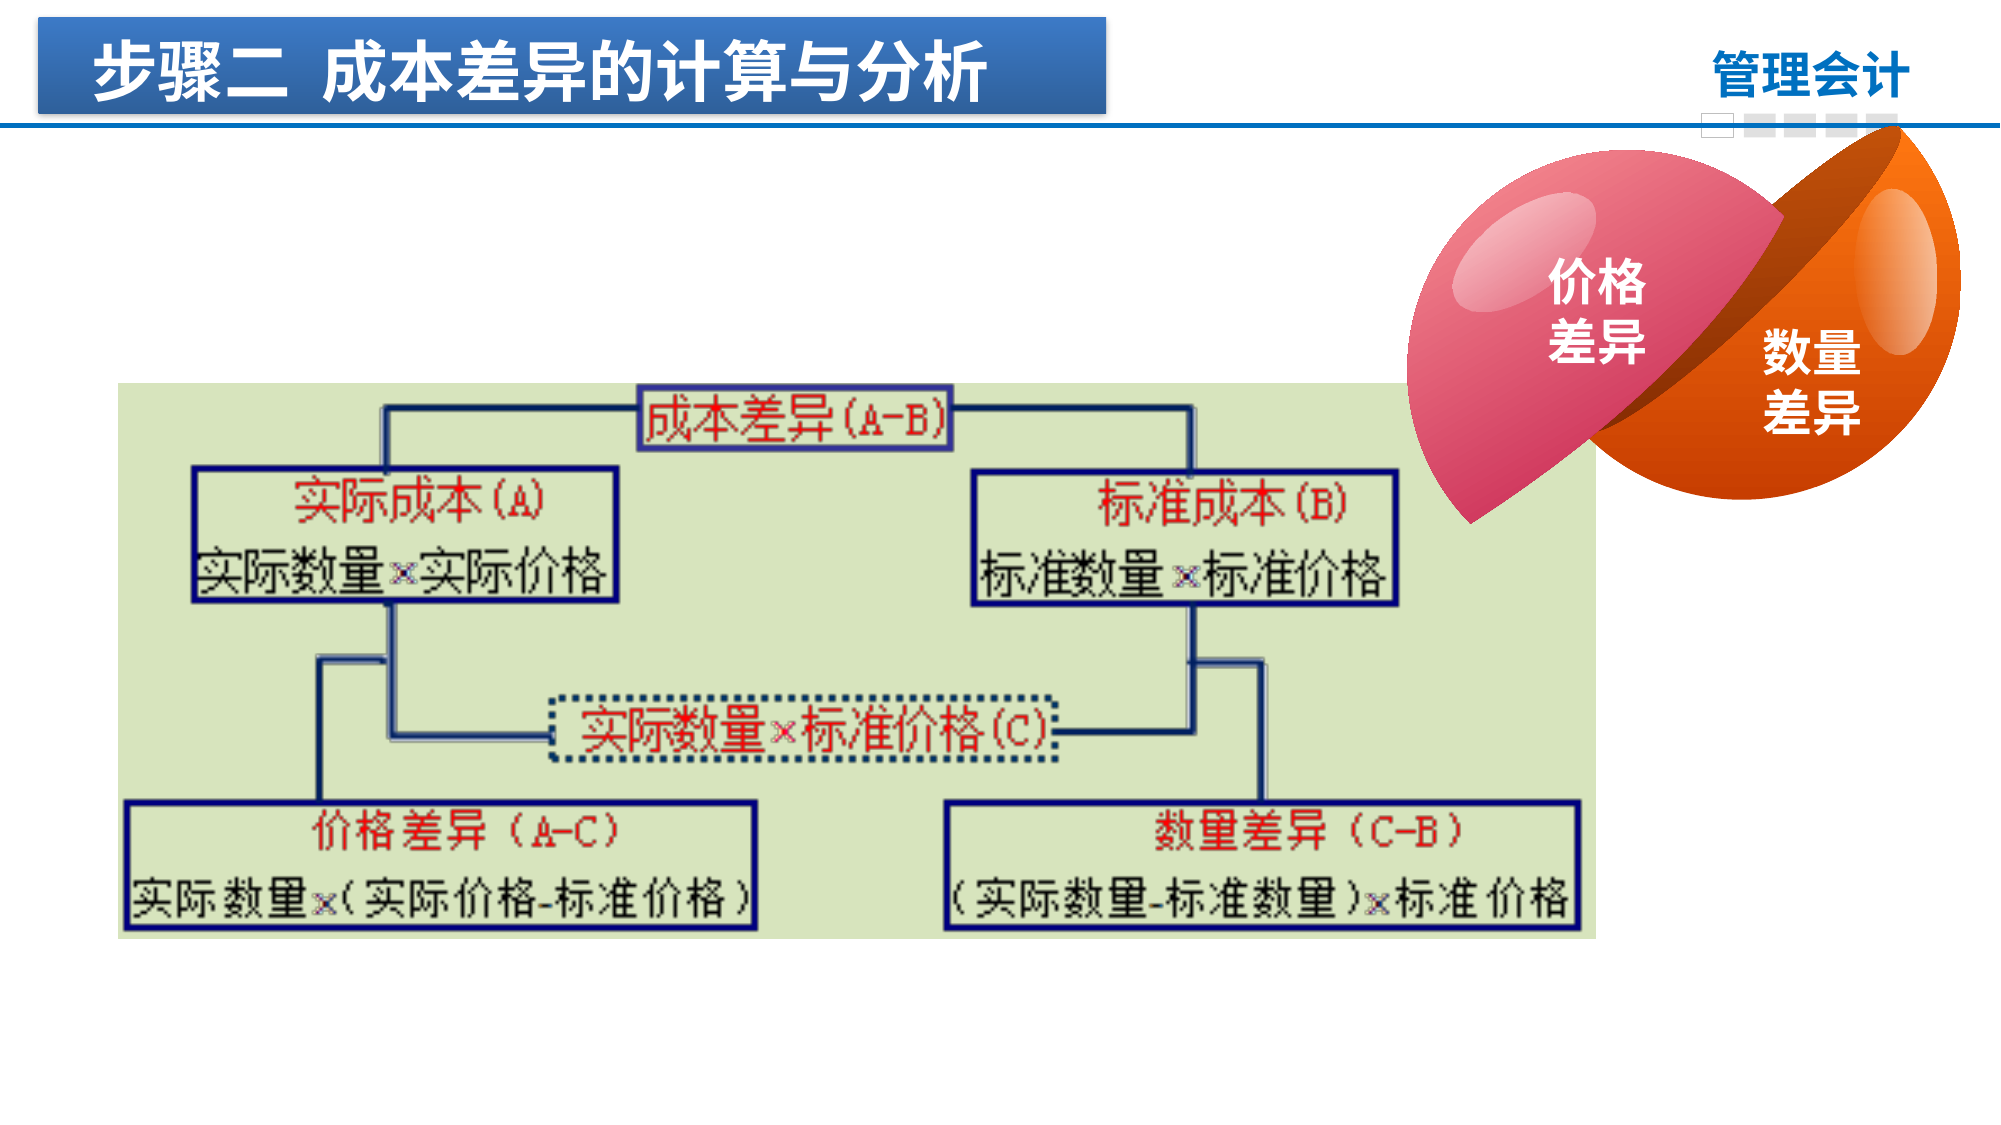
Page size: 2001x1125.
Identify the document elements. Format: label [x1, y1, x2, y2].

picture [118, 382, 1596, 940]
text_box [1524, 126, 1963, 500]
text_box [1404, 150, 1785, 524]
text_box [38, 17, 1107, 119]
